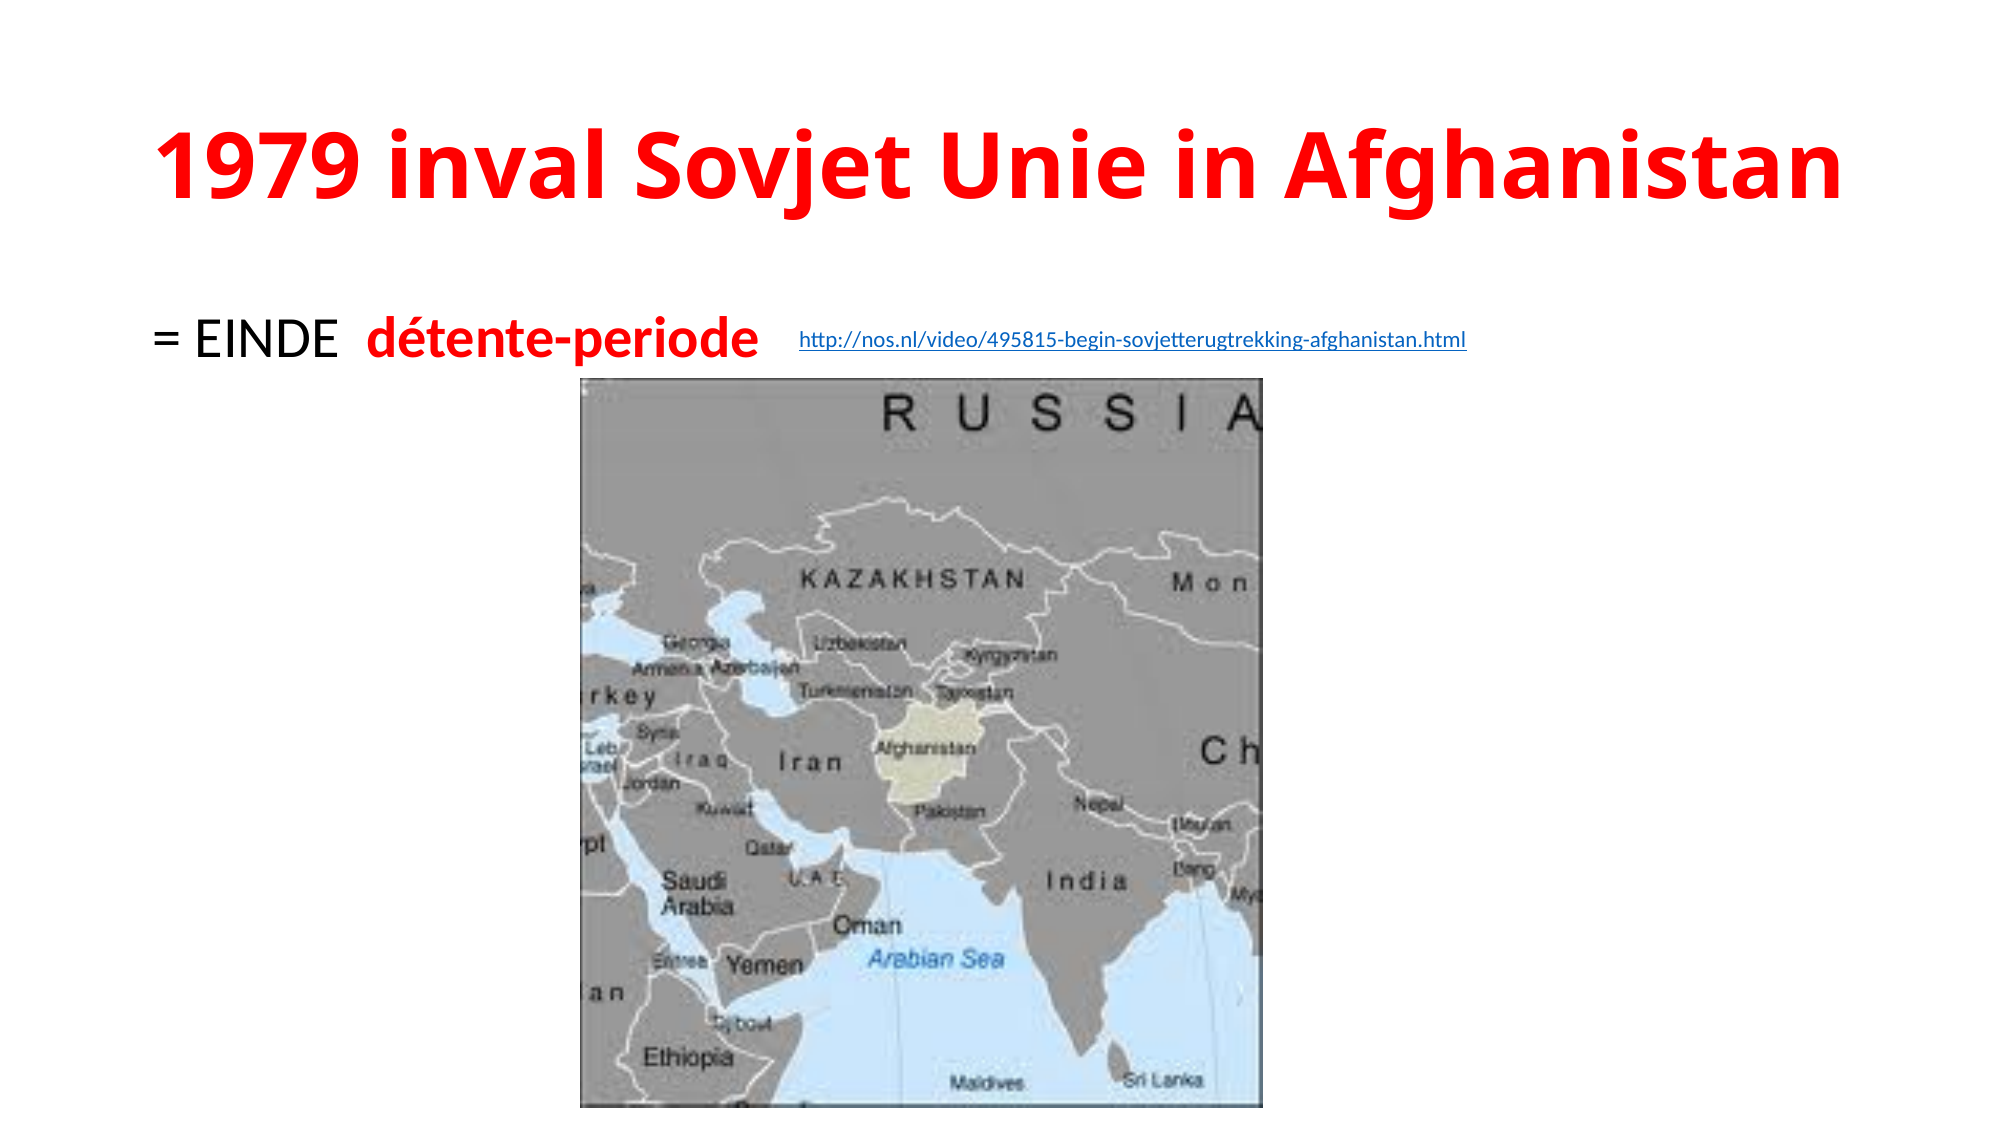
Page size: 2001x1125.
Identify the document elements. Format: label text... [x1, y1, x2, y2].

title 1979 inval Sovjet Unie in Afghanistan [137, 59, 1863, 278]
picture [580, 378, 1263, 1108]
list = EINDE détente-periode [137, 299, 1863, 1014]
text_box http://nos.nl/video/495815-begin-sovjetterugtrekking-afghanistan.html [784, 317, 1785, 360]
